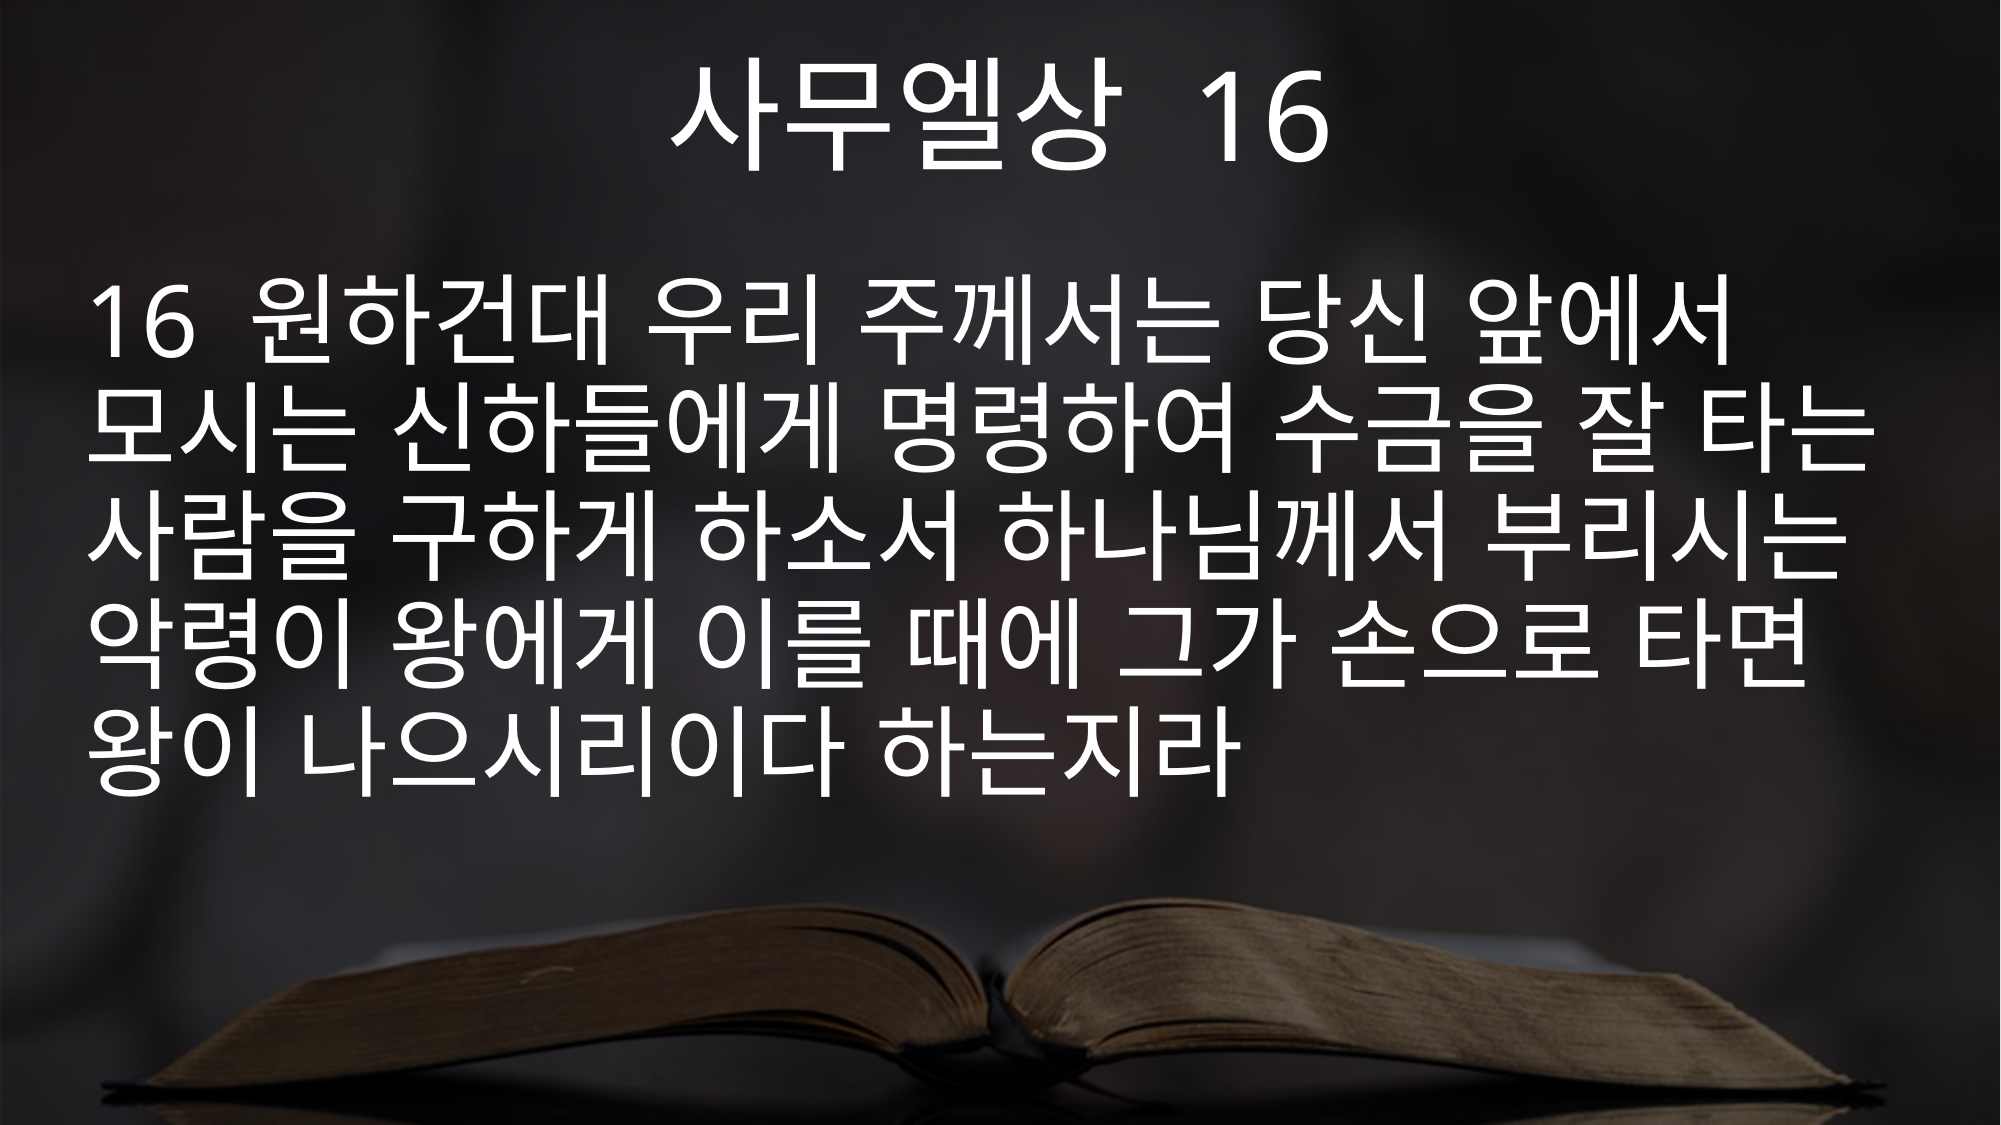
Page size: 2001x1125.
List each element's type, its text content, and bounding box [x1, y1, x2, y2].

list 16 원하건대 우리 주께서는 당신 앞에서 모시는 신하들에게 명령하여 수금을 잘 타는 사람을 구하게 하소서 하나님께서 부리시는 악령이 왕에게 이를 때에 그가 손으로 타면 왕이 나으시리이다 하는지라 [69, 263, 1953, 423]
footer 사무엘상 16 [0, 32, 2000, 192]
picture [0, 0, 2001, 1125]
